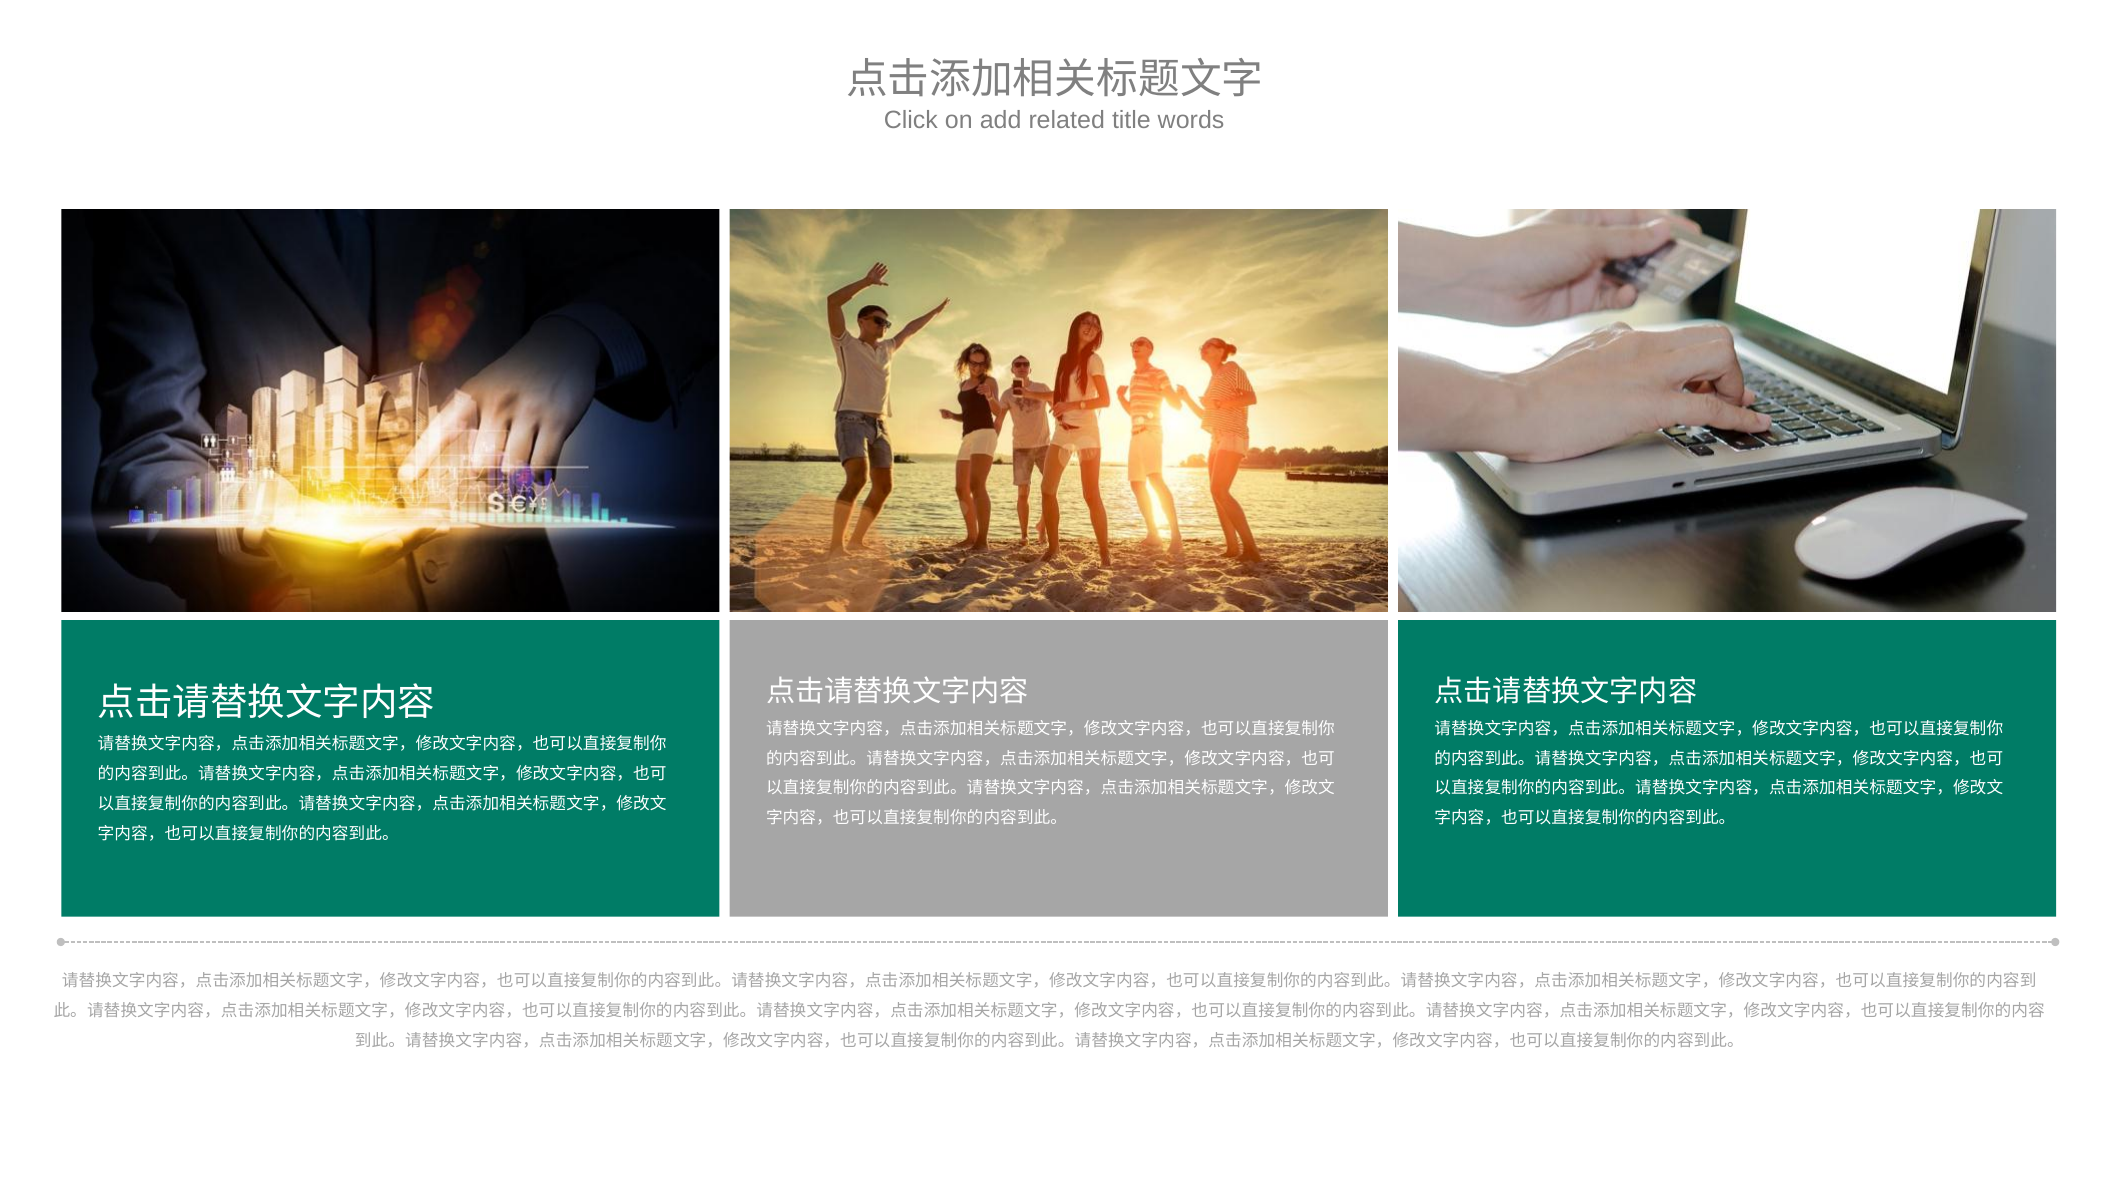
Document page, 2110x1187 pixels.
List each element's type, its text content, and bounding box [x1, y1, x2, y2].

text_box [60, 619, 721, 918]
text_box 请替换文字内容，点击添加相关标题文字，修改文字内容，也可以直接复制你的内容到此。请替换文字内容，点击添加相关标题文字，修改文字内容，也可以直接复制你的内容到此。请替换文字内容，点击添加相关标题文字，修改文字内容，也可以直接复制你的内容到此。请替换文字内容，点击添加相关标题文字，修改文字内容，也可以直接复制你的内容到此。请替换文字内容，点击添加相关标题文字，修改文字内容，也可以直接复制你的内容到此。请替换文字内容，点击添加相关标题文字，修改文字内容，也可以直接复制你的内容到此。请替换文字内容，点击添加相关标题文字，修改文字内容，也可以直接复制你的内容到此。请替换文字内容，点击添加相关标题文字，修改文字内容，也可以直接复制你的内容到此。 [36, 952, 2076, 1057]
text_box Click on add related title words [864, 95, 1246, 158]
text_box [60, 209, 721, 613]
text_box 点击请替换文字内容 请替换文字内容，点击添加相关标题文字，修改文字内容，也可以直接复制你的内容到此。请替换文字内容，点击添加相关标题文字，修改文字内容，也可以直接复制你的内容到此。请替换文字内容，点击添加相关标题文字，修改文字内容，也可以直接复制你的内容到此。 [751, 647, 1366, 835]
text_box 点击添加相关标题文字 [803, 44, 1307, 107]
text_box [1397, 209, 2057, 613]
text_box 点击请替换文字内容 请替换文字内容，点击添加相关标题文字，修改文字内容，也可以直接复制你的内容到此。请替换文字内容，点击添加相关标题文字，修改文字内容，也可以直接复制你的内容到此。请替换文字内容，点击添加相关标题文字，修改文字内容，也可以直接复制你的内容到此。 [1419, 647, 2034, 835]
text_box 点击请替换文字内容 请替换文字内容，点击添加相关标题文字，修改文字内容，也可以直接复制你的内容到此。请替换文字内容，点击添加相关标题文字，修改文字内容，也可以直接复制你的内容到此。请替换文字内容，点击添加相关标题文字，修改文字内容，也可以直接复制你的内容到此。 [82, 647, 698, 850]
text_box [1397, 619, 2057, 918]
text_box [729, 209, 1389, 613]
text_box [729, 619, 1389, 918]
